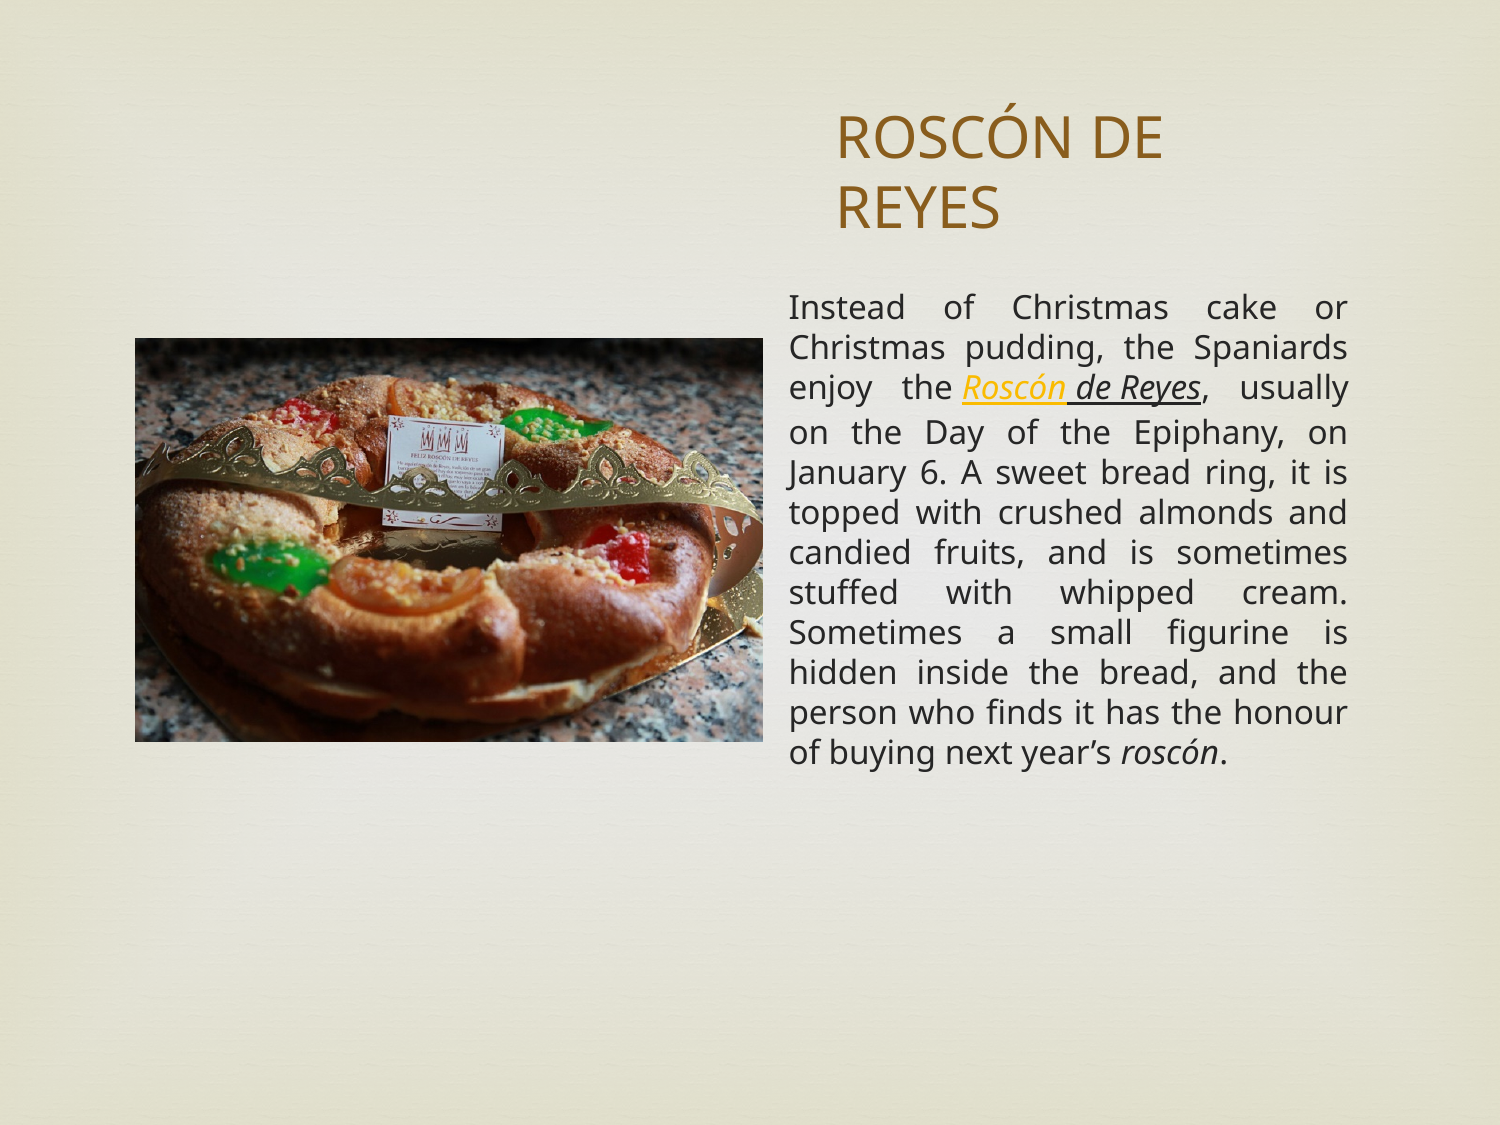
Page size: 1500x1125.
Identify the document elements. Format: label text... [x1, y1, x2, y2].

list Instead of Christmas cake or Christmas pudding, the Spaniards enjoy the Roscón de Reyes, usually on the Day of the Epiphany, on January 6. A sweet bread ring, it is topped with crushed almonds and candied fruits, and is sometimes stuffed with whipped cream. Sometimes a small figurine is hidden inside the bread, and the person who finds it has the honour of buying next year’s roscón. [773, 278, 1365, 953]
title ROSCÓN DE REYES [820, 149, 1284, 248]
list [135, 337, 763, 743]
